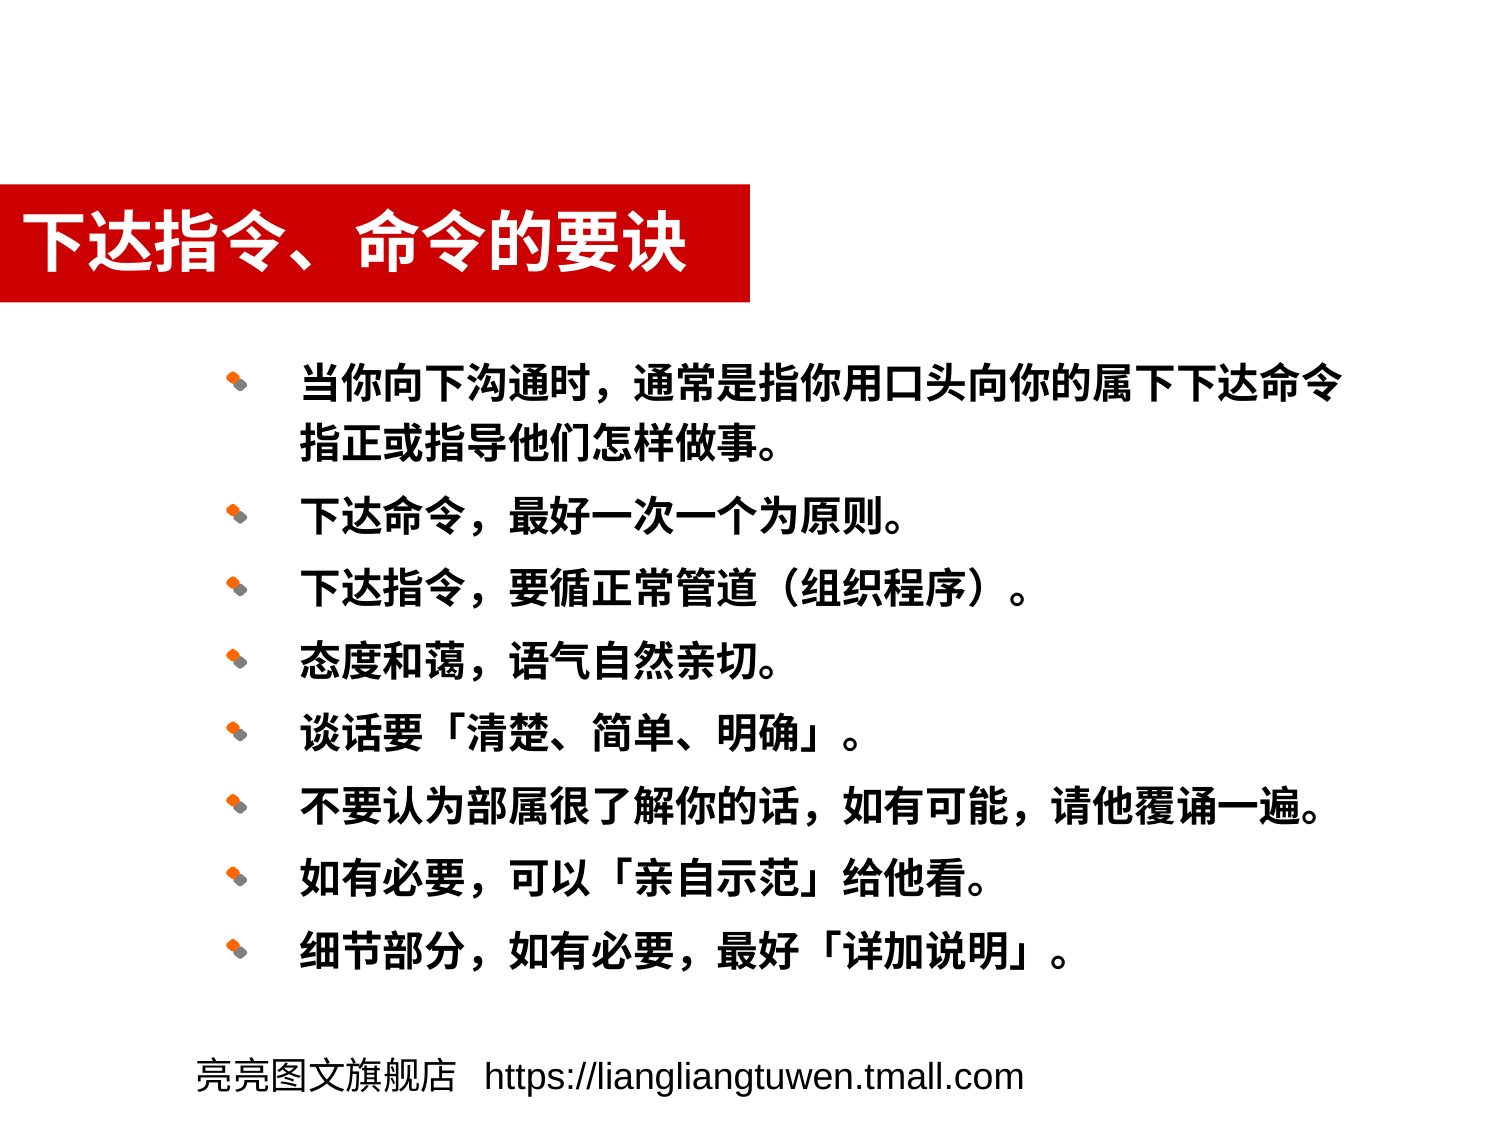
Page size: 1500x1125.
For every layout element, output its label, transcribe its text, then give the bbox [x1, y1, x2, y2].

text_box [0, 184, 5, 303]
text_box 下达指令、命令的要诀 [5, 177, 750, 303]
text_box 当你向下沟通时，通常是指你用口头向你的属下下达命令指正或指导他们怎样做事。 下达命令，最好一次一个为原则。 下达指令，要循正常管道（组织程序）。 态度和蔼，语气自然亲切。 谈话要「清楚、简单、明确」。 不要认为部属很了解你的话，如有可能，请他覆诵一遍。 如有必要，可以「亲自示范」给他看。 细节部分，如有必要，最好「详加说明」。 [206, 339, 1369, 982]
text_box 亮亮图文旗舰店 https://liangliangtuwen.tmall.com [180, 1044, 1258, 1105]
